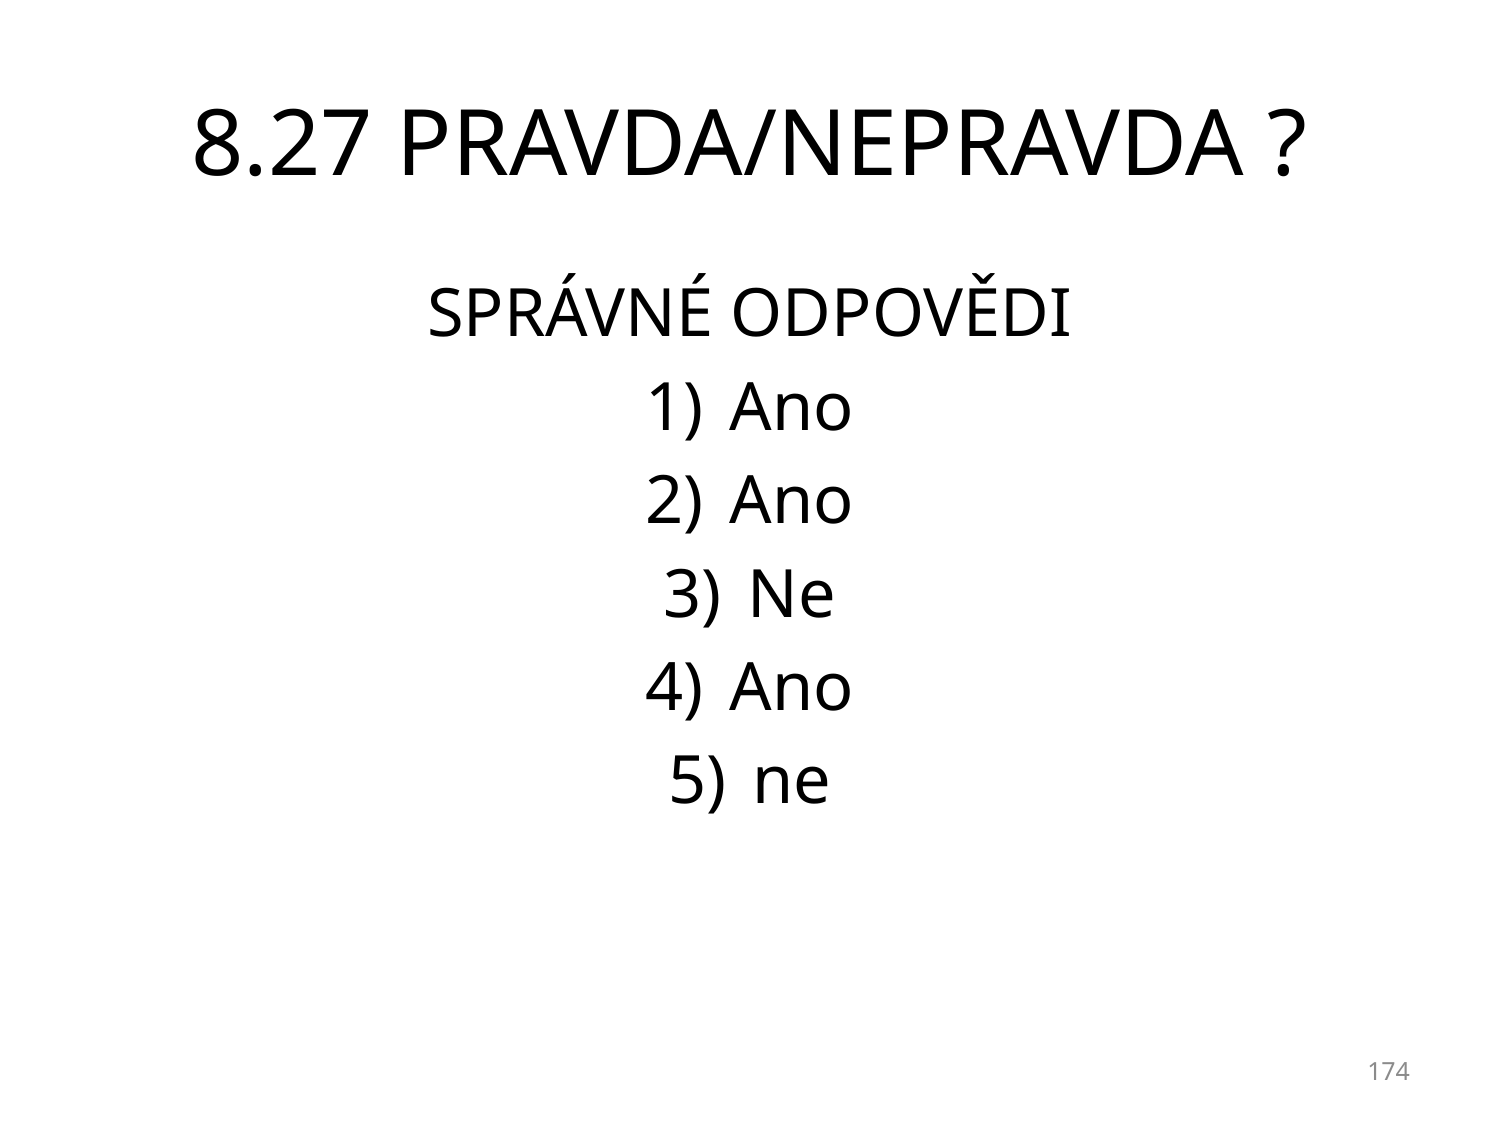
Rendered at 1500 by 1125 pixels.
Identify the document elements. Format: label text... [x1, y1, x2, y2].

title 8.27 PRAVDA/NEPRAVDA ? [75, 45, 1425, 233]
list SPRÁVNÉ ODPOVĚDI Ano Ano Ne Ano ne [75, 262, 1425, 1005]
slide_number 174 [1074, 1042, 1425, 1103]
